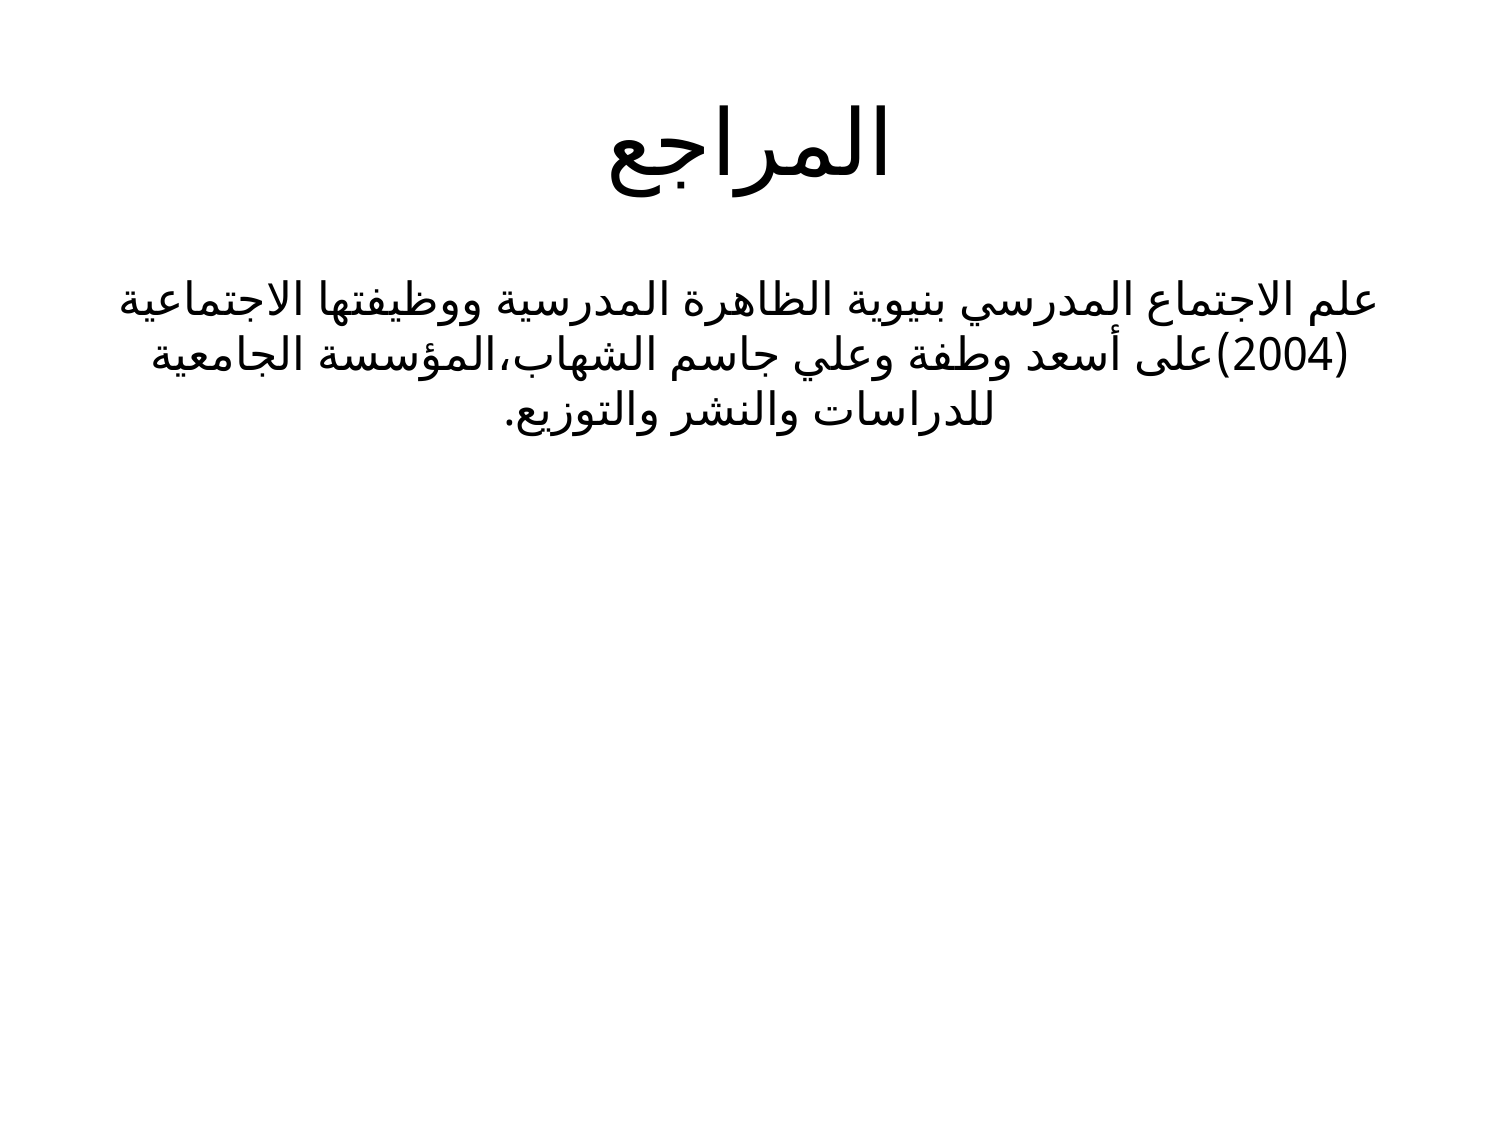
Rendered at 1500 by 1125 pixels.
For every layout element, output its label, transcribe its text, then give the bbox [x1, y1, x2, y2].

list علم الاجتماع المدرسي بنيوية الظاهرة المدرسية ووظيفتها الاجتماعية (2004)على أسعد وطفة وعلي جاسم الشهاب،المؤسسة الجامعية للدراسات والنشر والتوزيع. [75, 262, 1425, 1005]
title المراجع [75, 45, 1425, 233]
